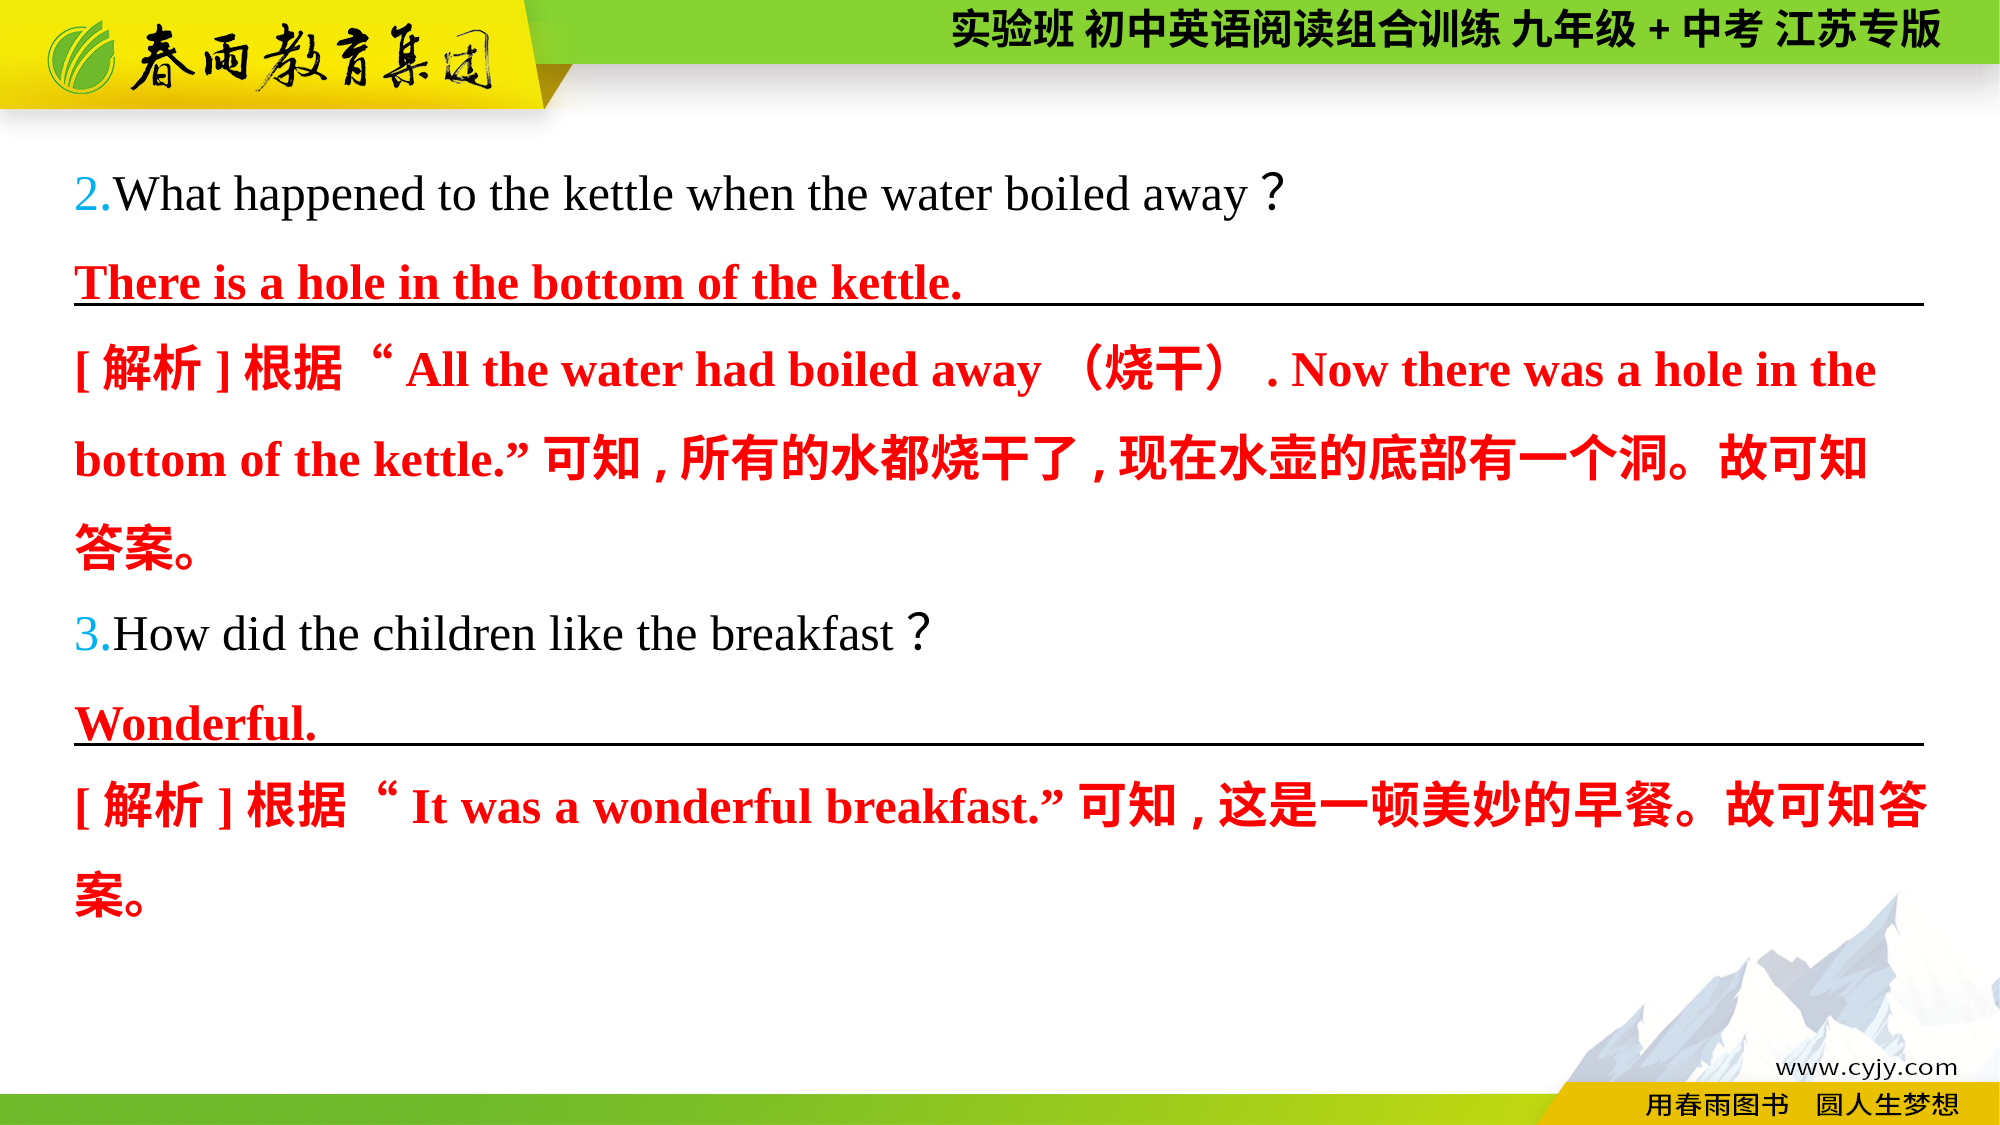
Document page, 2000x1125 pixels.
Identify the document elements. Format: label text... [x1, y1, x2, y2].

list 2.What happened to the kettle when the water boiled away？ ———————— —— ———— ———— [59, 122, 1944, 212]
text_box There is a hole in the bottom of the kettle. [59, 212, 1944, 299]
text_box [解析]根据“All the water had boiled away（烧干）. Now there was a hole in the bottom of the kettle.”可知,所有的水都烧干了,现在水壶的底部有一个洞。故可知 答案。 [59, 299, 1944, 562]
picture [0, 0, 2000, 1125]
text_box 3.How did the children like the breakfast？ ———————— —— ———— ———— [59, 562, 1944, 652]
text_box Wonderful. [59, 652, 1944, 736]
text_box [解析]根据“It was a wonderful breakfast.”可知,这是一顿美妙的早餐。故可知答案。 [59, 736, 1944, 932]
